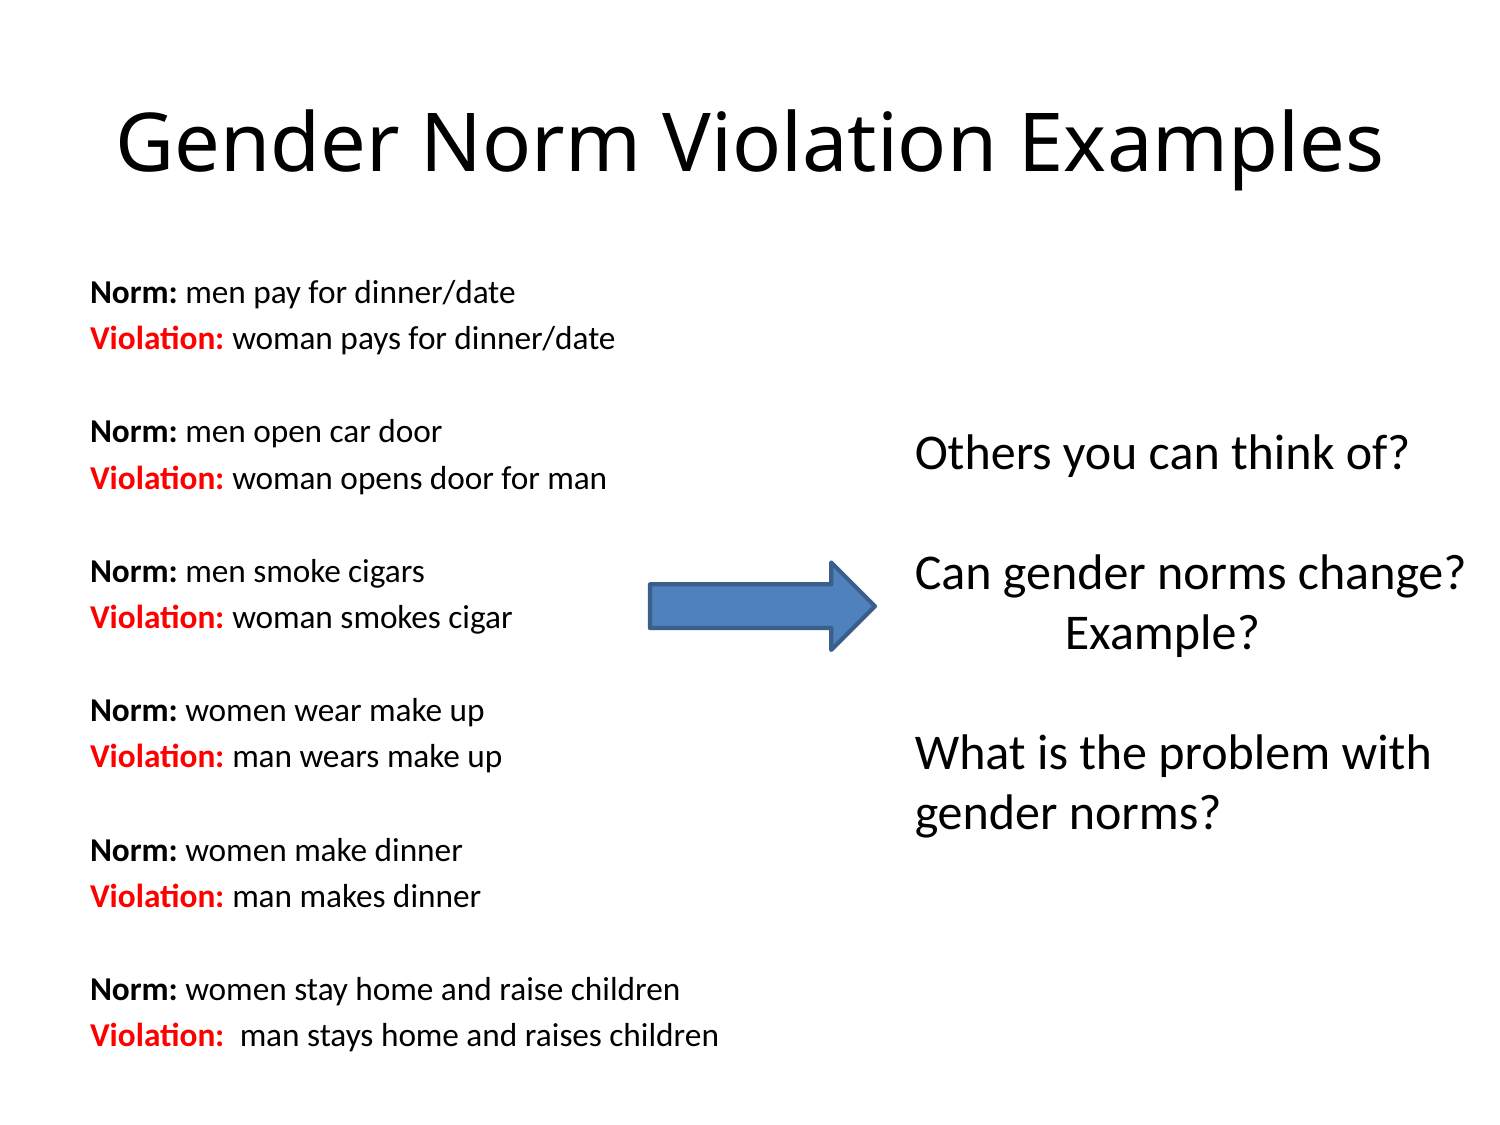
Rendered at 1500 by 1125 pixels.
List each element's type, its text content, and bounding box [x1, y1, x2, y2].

list Norm: men pay for dinner/date Violation: woman pays for dinner/date Norm: men open car door Violation: woman opens door for man Norm: men smoke cigars Violation: woman smokes cigar Norm: women wear make up Violation: man wears make up Norm: women make dinner Violation: man makes dinner Norm: women stay home and raise children Violation: man stays home and raises children [75, 262, 1425, 1075]
title Gender Norm Violation Examples [75, 45, 1425, 233]
text_box Others you can think of? Can gender norms change? Example? What is the problem with gender norms? [899, 412, 1500, 983]
text_box [647, 560, 878, 652]
